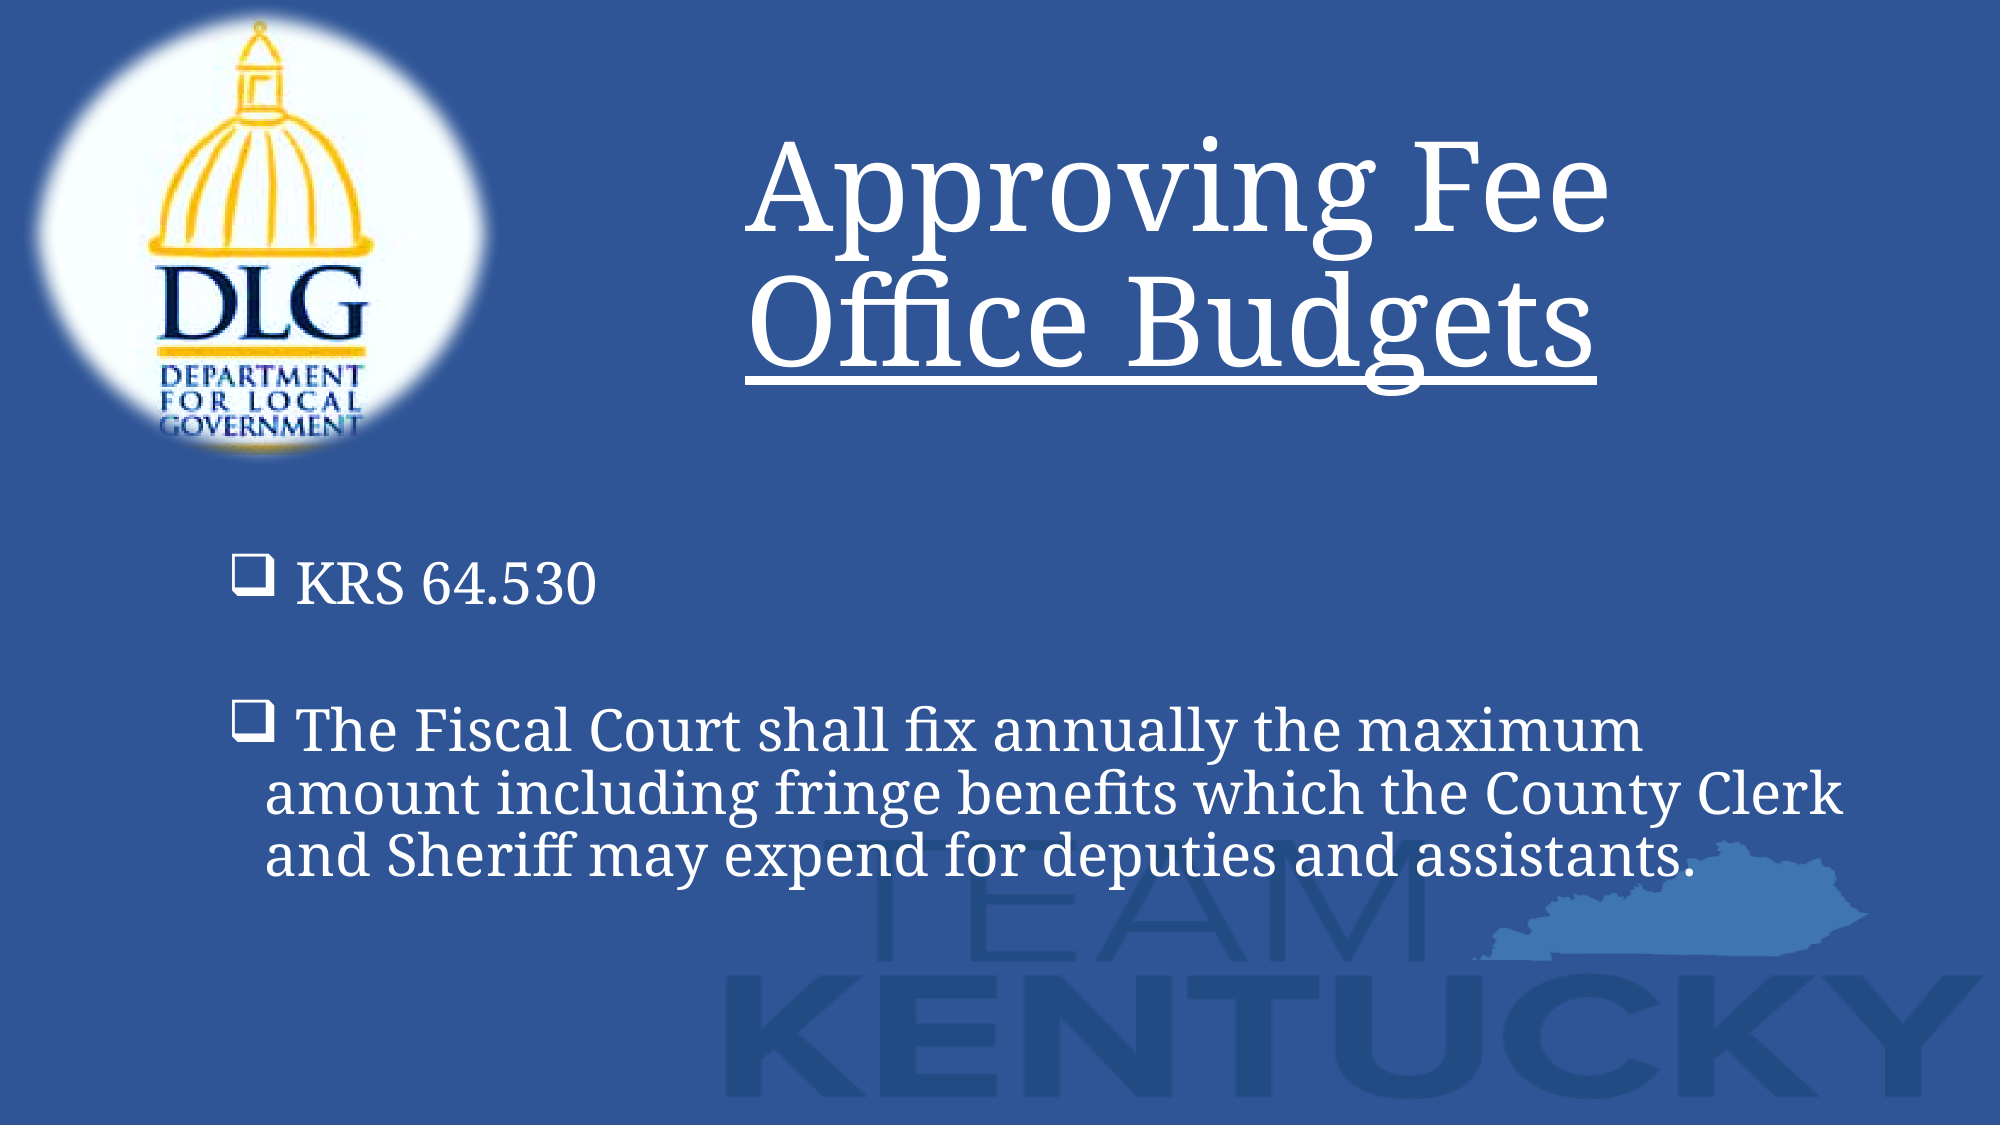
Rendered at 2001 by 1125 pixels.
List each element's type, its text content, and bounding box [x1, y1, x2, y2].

list KRS 64.530 The Fiscal Court shall fix annually the maximum amount including fringe benefits which the County Clerk and Sheriff may expend for deputies and assistants. [137, 299, 1863, 1014]
title Approving Fee Office Budgets [580, 82, 1863, 299]
picture [41, 21, 481, 402]
